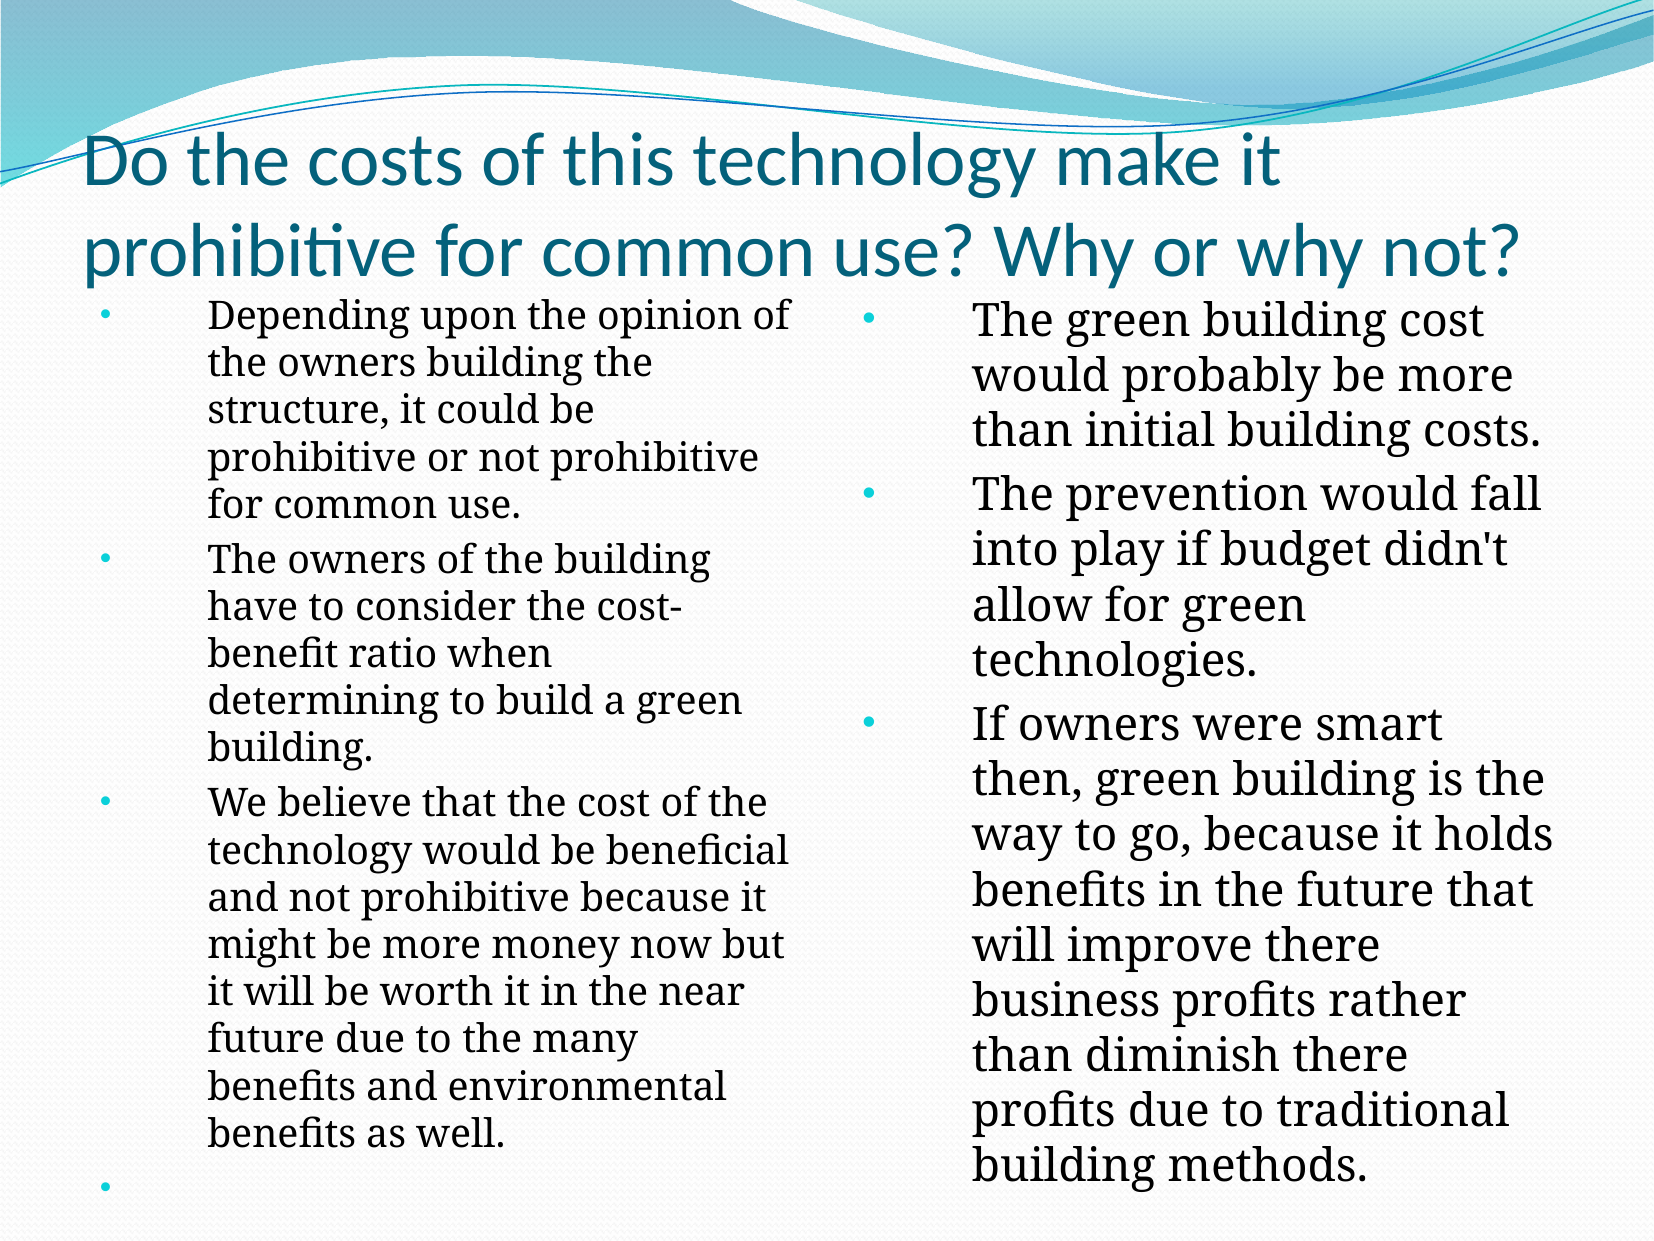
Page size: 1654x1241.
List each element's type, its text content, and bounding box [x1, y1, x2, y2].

title Do the costs of this technology make it prohibitive for common use? Why or why not? [82, 13, 1571, 293]
list Depending upon the opinion of the owners building the structure, it could be prohibitive or not prohibitive for common use. The owners of the building have to consider the cost-benefit ratio when determining to build a green building. We believe that the cost of the technology would be beneficial and not prohibitive because it might be more money now but it will be worth it in the near future due to the many benefits and environmental benefits as well. [82, 290, 809, 1241]
list The green building cost would probably be more than initial building costs. The prevention would fall into play if budget didn't allow for green technologies. If owners were smart then, green building is the way to go, because it holds benefits in the future that will improve there business profits rather than diminish there profits due to traditional building methods. [844, 290, 1571, 1241]
